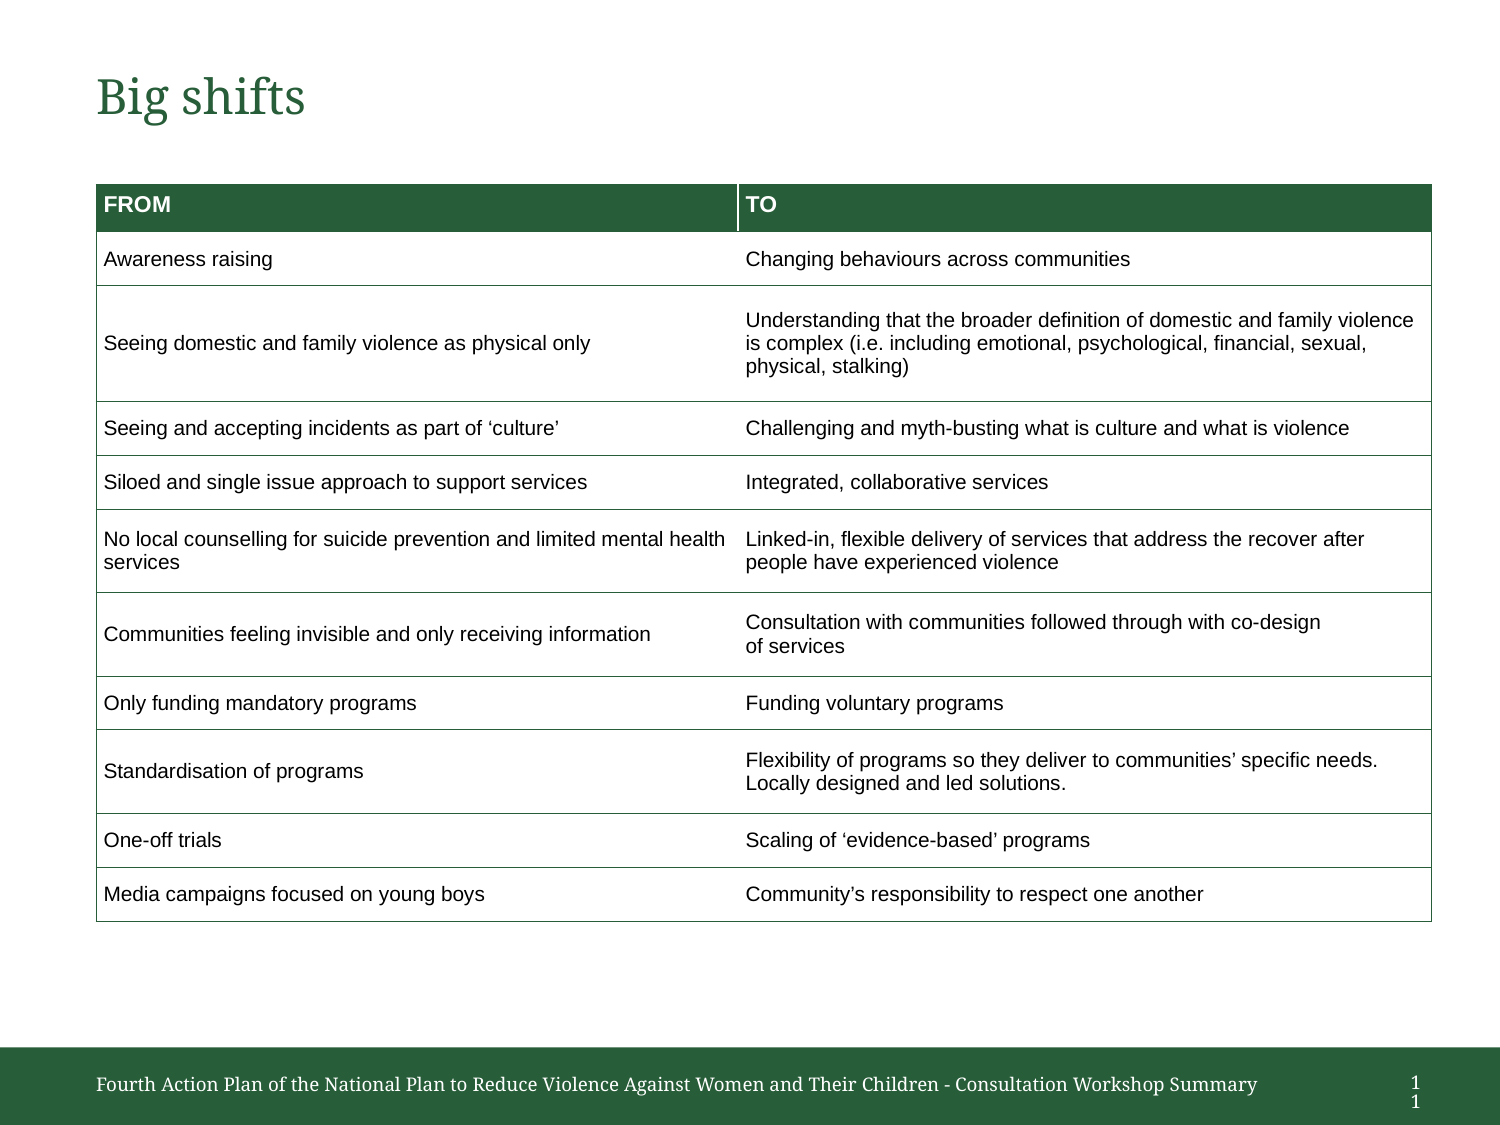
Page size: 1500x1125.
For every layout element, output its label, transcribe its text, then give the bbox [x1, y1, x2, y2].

table_cell Scaling of ‘evidence-based’ programs [739, 814, 1431, 867]
table_header FROM [97, 185, 737, 231]
table_cell Standardisation of programs [97, 730, 737, 813]
table_cell Communities feeling invisible and only receiving information [97, 593, 737, 676]
table_cell Changing behaviours across communities [739, 232, 1431, 285]
table_cell Challenging and myth-busting what is culture and what is violence [739, 402, 1431, 455]
table_cell Understanding that the broader definition of domestic and family violence is complex (i.e. including emotional, psychological, financial, sexual, physical, stalking) [739, 286, 1431, 401]
slide_number 11 [1410, 1072, 1432, 1095]
table_header TO [739, 185, 1431, 231]
table_cell Flexibility of programs so they deliver to communities’ specific needs. Locally designed and led solutions. [739, 730, 1431, 813]
table_cell Media campaigns focused on young boys [97, 868, 737, 921]
title Big shifts [95, 76, 1405, 133]
text_box Fourth Action Plan of the National Plan to Reduce Violence Against Women and Their Children - Consultation Workshop Summary [96, 1072, 1376, 1095]
table_cell Siloed and single issue approach to support services [97, 456, 737, 509]
table_cell One-off trials [97, 814, 737, 867]
table_cell Integrated, collaborative services [739, 456, 1431, 509]
table_cell Seeing domestic and family violence as physical only [97, 286, 737, 401]
table_cell Seeing and accepting incidents as part of ‘culture’ [97, 402, 737, 455]
table_cell Community’s responsibility to respect one another [739, 868, 1431, 921]
table_cell Funding voluntary programs [739, 677, 1431, 729]
table_cell Consultation with communities followed through with co-design of services [739, 593, 1431, 676]
table_cell No local counselling for suicide prevention and limited mental health services [97, 510, 737, 592]
table_cell Awareness raising [97, 232, 737, 285]
table_cell Only funding mandatory programs [97, 677, 737, 729]
table_cell Linked-in, flexible delivery of services that address the recover after people have experienced violence [739, 510, 1431, 592]
